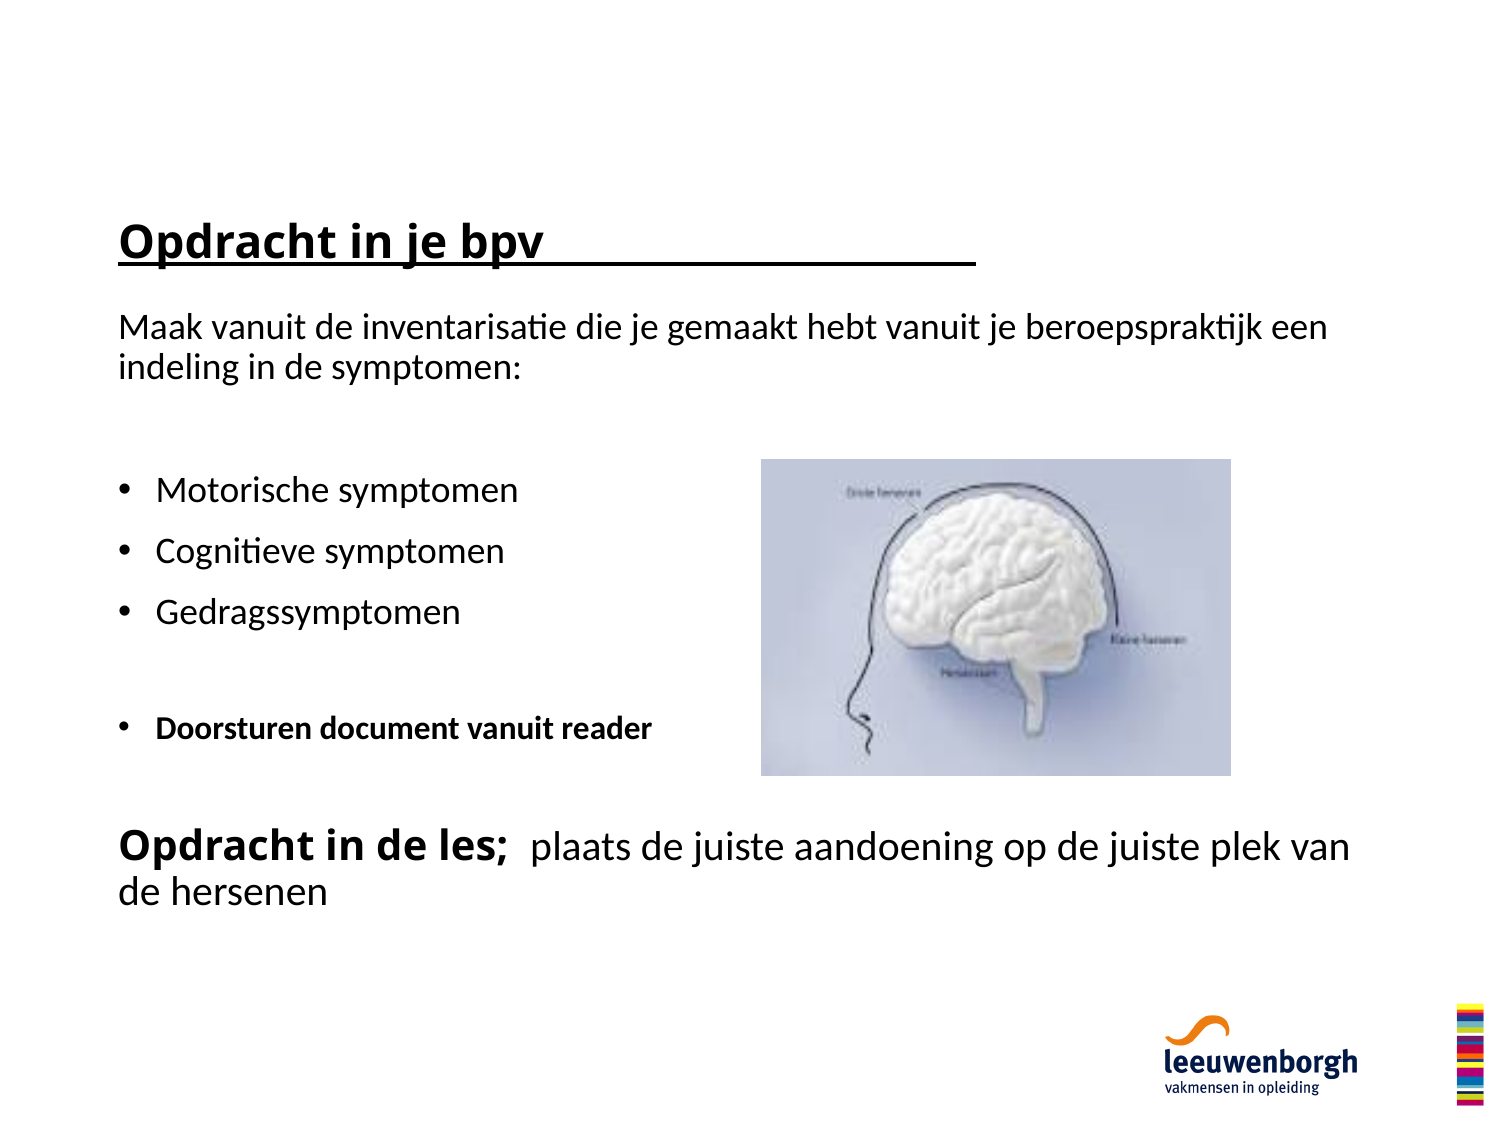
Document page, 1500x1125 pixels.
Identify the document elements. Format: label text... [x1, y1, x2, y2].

picture [1149, 1003, 1484, 1106]
title Opdracht in je bpv [103, 59, 1397, 278]
picture [761, 459, 1231, 776]
list Maak vanuit de inventarisatie die je gemaakt hebt vanuit je beroepspraktijk een indeling in de symptomen: Motorische symptomen Cognitieve symptomen Gedragssymptomen Doorsturen document vanuit reader Opdracht in de les; plaats de juiste aandoening op de juiste plek van de hersenen [103, 299, 1397, 1014]
